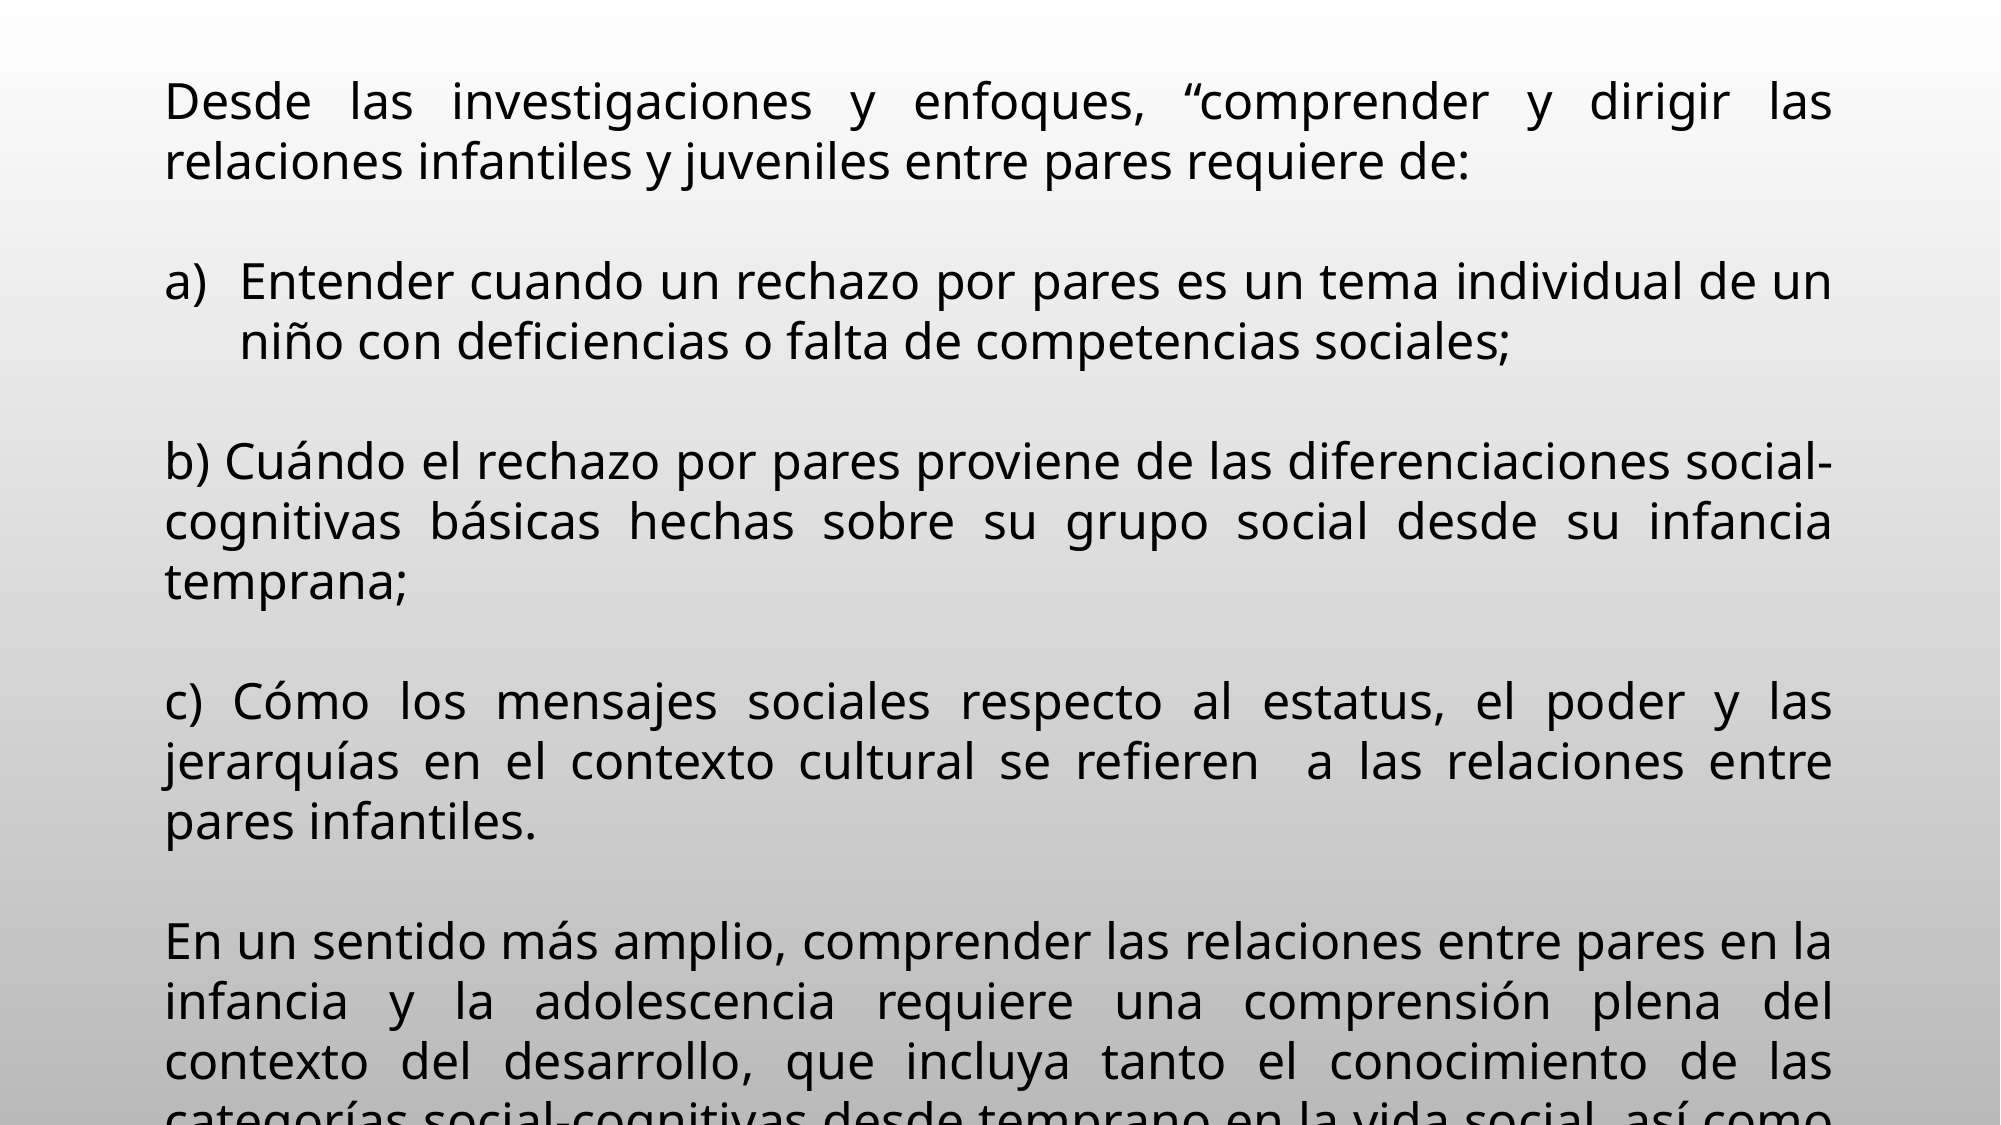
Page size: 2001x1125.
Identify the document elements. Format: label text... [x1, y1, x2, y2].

list Desde las investigaciones y enfoques, “comprender y dirigir las relaciones infantiles y juveniles entre pares requiere de: Entender cuando un rechazo por pares es un tema individual de un niño con deficiencias o falta de competencias sociales; b) Cuándo el rechazo por pares proviene de las diferenciaciones social-cognitivas básicas hechas sobre su grupo social desde su infancia temprana; c) Cómo los mensajes sociales respecto al estatus, el poder y las jerarquías en el contexto cultural se refieren a las relaciones entre pares infantiles. En un sentido más amplio, comprender las relaciones entre pares en la infancia y la adolescencia requiere una comprensión plena del contexto del desarrollo, que incluya tanto el conocimiento de las categorías social-cognitivas desde temprano en la vida social, así como los mensajes que son perpetuados en la vida adulta en general”. [149, 62, 1850, 1093]
